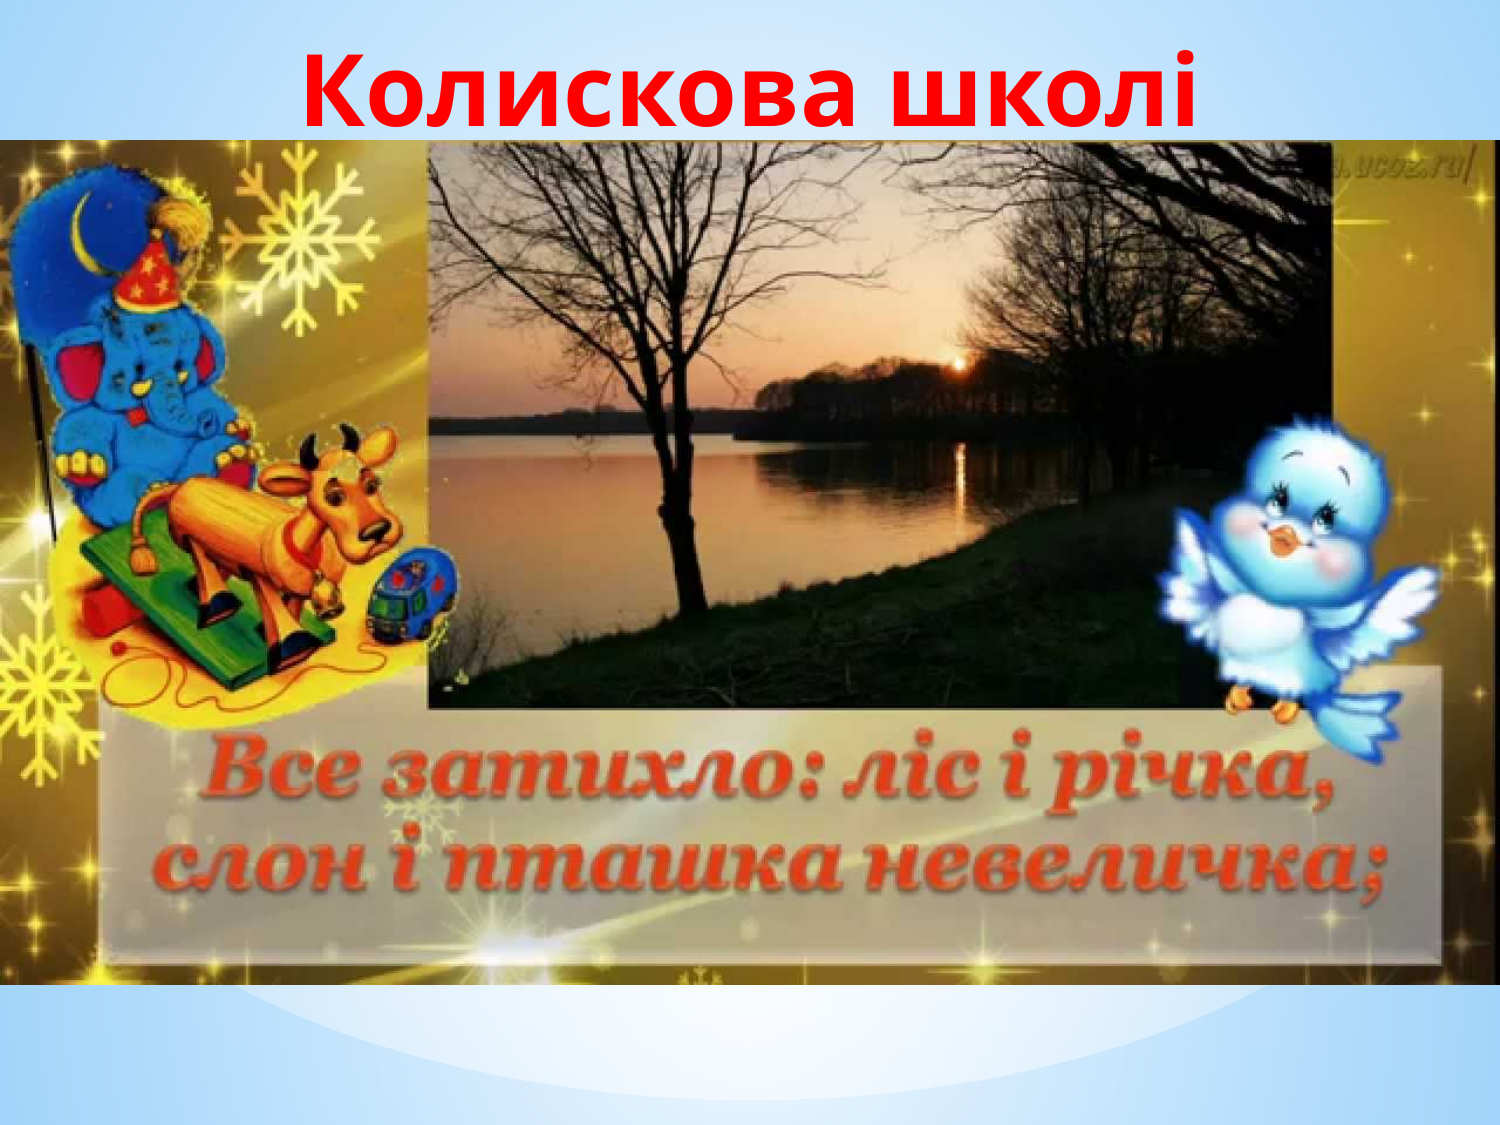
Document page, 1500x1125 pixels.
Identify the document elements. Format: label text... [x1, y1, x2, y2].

text_box Колискова школі [76, 19, 1424, 137]
picture [0, 140, 1500, 985]
